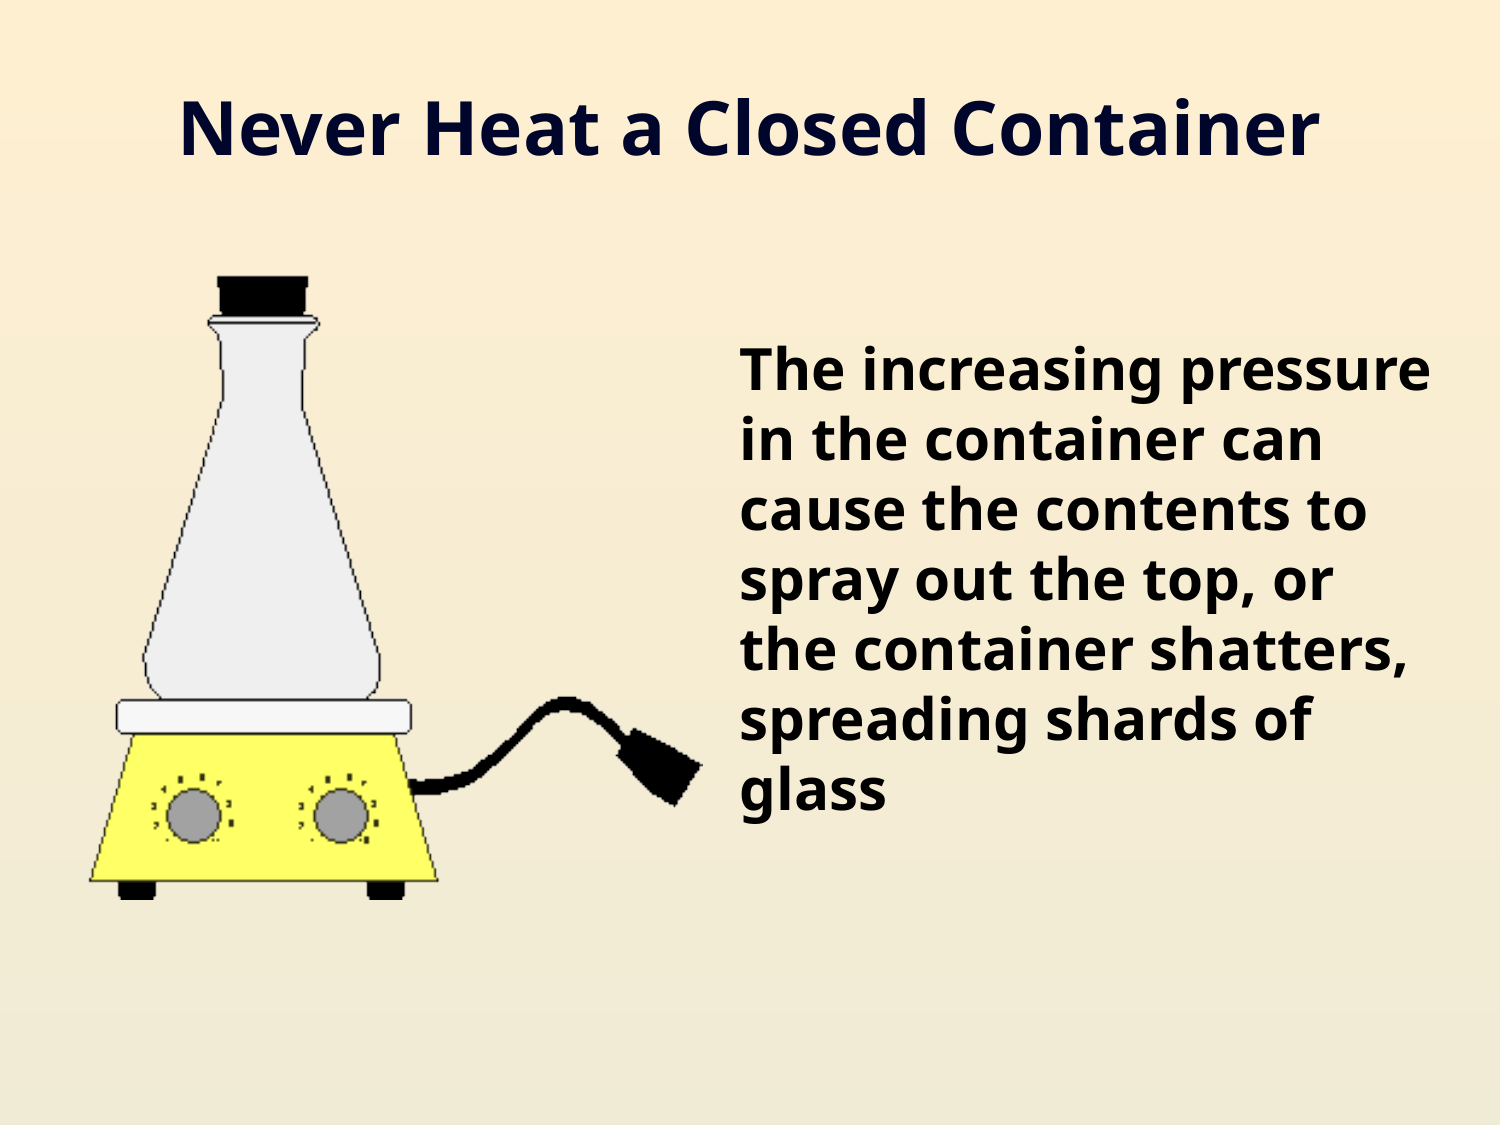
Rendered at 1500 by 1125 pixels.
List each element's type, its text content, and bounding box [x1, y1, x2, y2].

title Never Heat a Closed Container [112, 74, 1388, 176]
picture [87, 274, 704, 901]
text_box The increasing pressure in the container can cause the contents to spray out the top, or the container shatters, spreading shards of glass [724, 324, 1463, 830]
